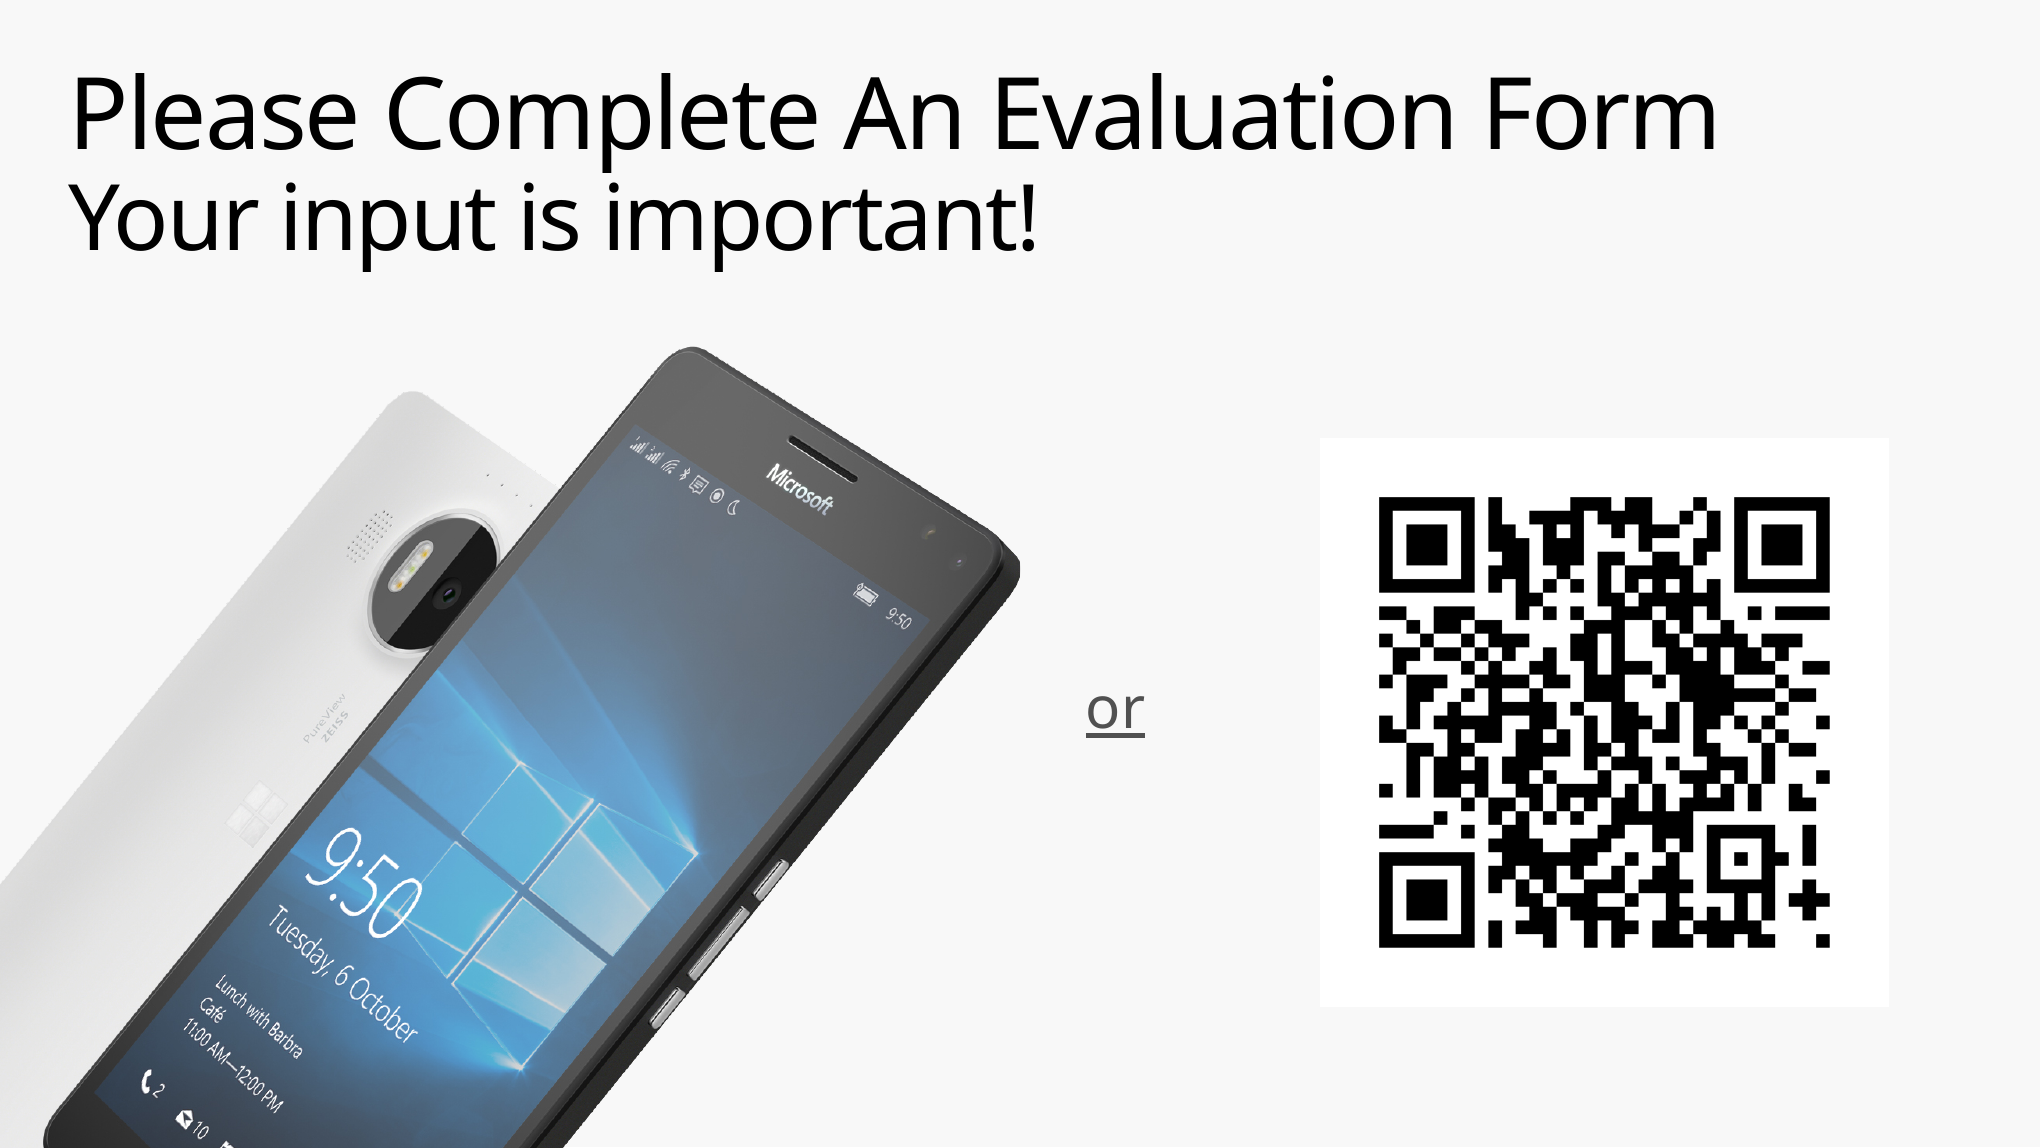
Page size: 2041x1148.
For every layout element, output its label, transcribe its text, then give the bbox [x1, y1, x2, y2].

picture [0, 346, 1021, 1148]
title Please Complete An Evaluation Form Your input is important! [45, 48, 1996, 199]
text_box or [1021, 671, 1319, 775]
picture [1319, 438, 1889, 1008]
